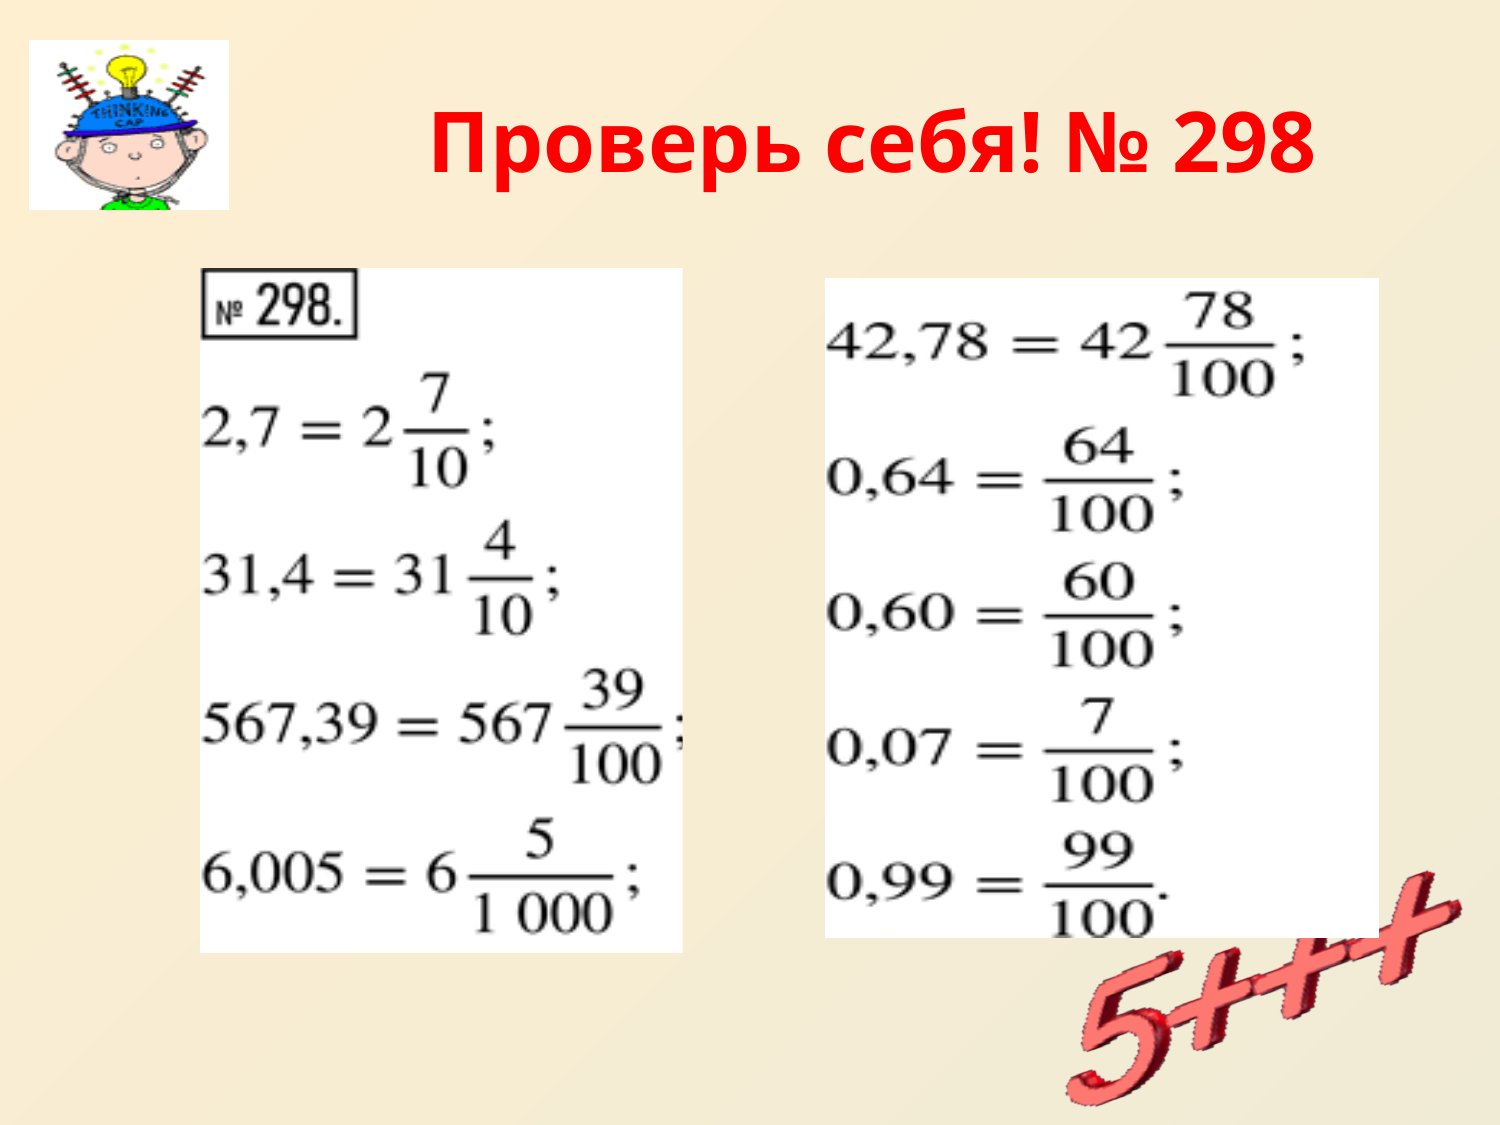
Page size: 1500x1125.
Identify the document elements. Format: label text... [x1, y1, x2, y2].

title Проверь себя! № 298 [75, 45, 1425, 233]
picture [824, 278, 1500, 1125]
picture [194, 267, 683, 953]
picture [29, 40, 229, 210]
